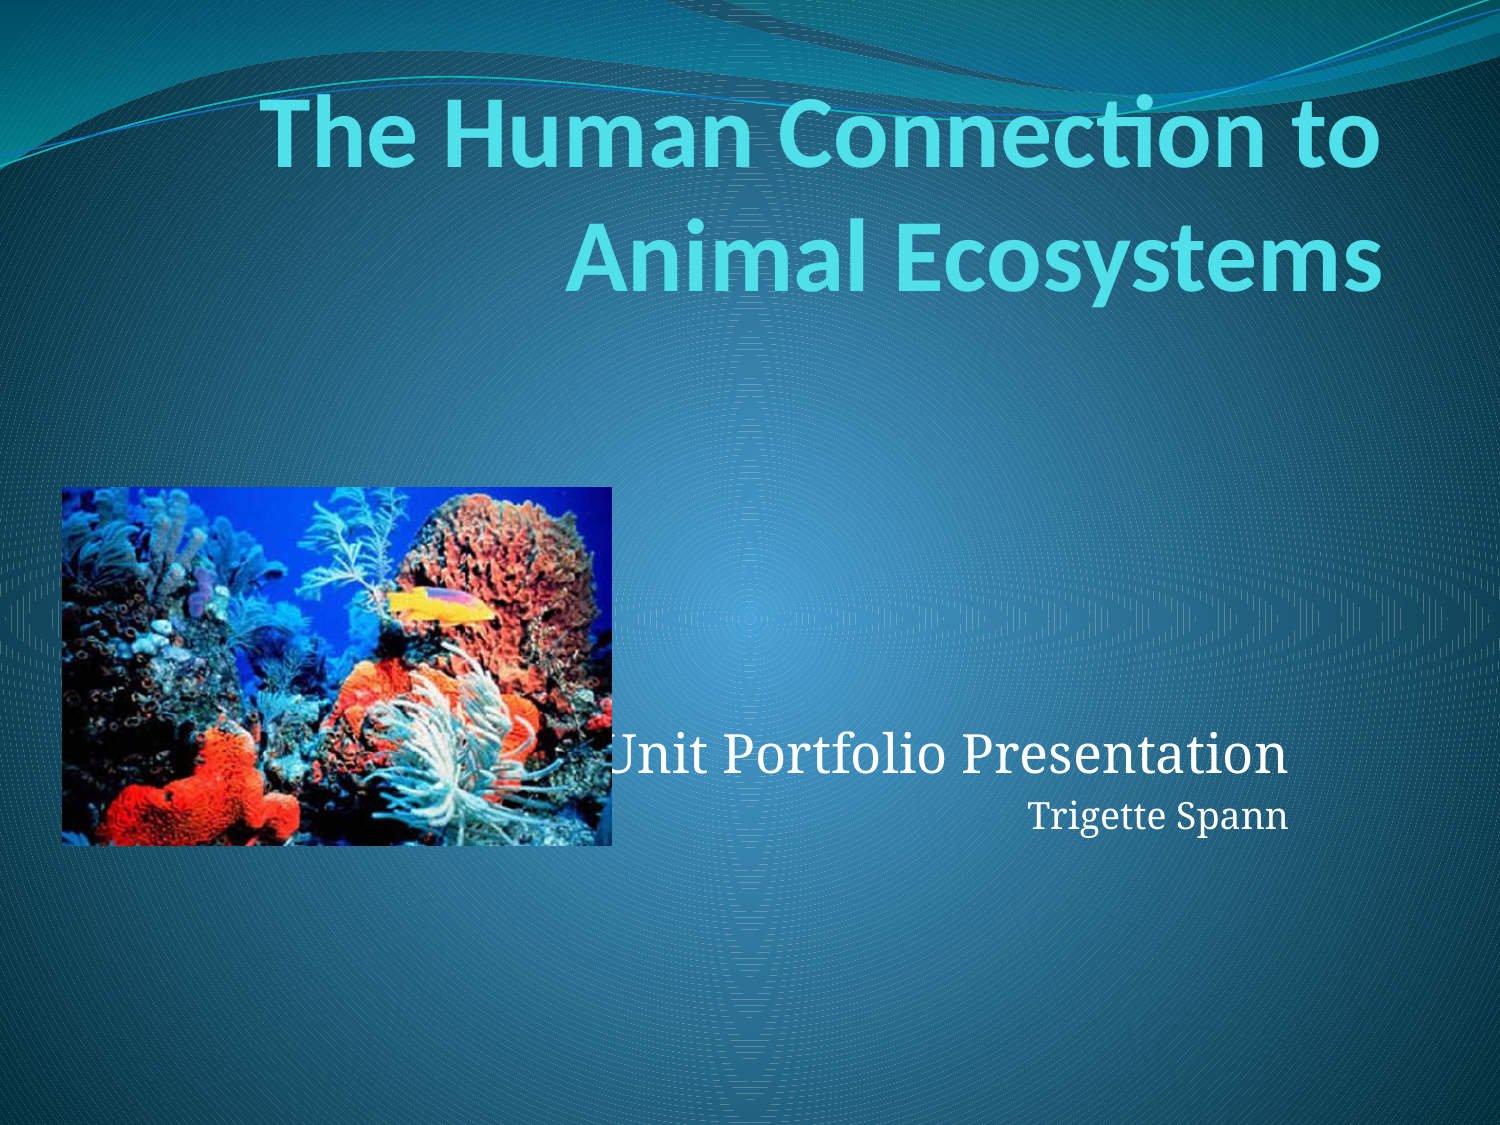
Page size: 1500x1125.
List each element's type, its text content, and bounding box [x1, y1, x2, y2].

title The Human Connection to Animal Ecosystems [112, 62, 1388, 313]
subtitle Unit Portfolio Presentation Trigette Spann [249, 712, 1300, 913]
picture [62, 487, 612, 846]
